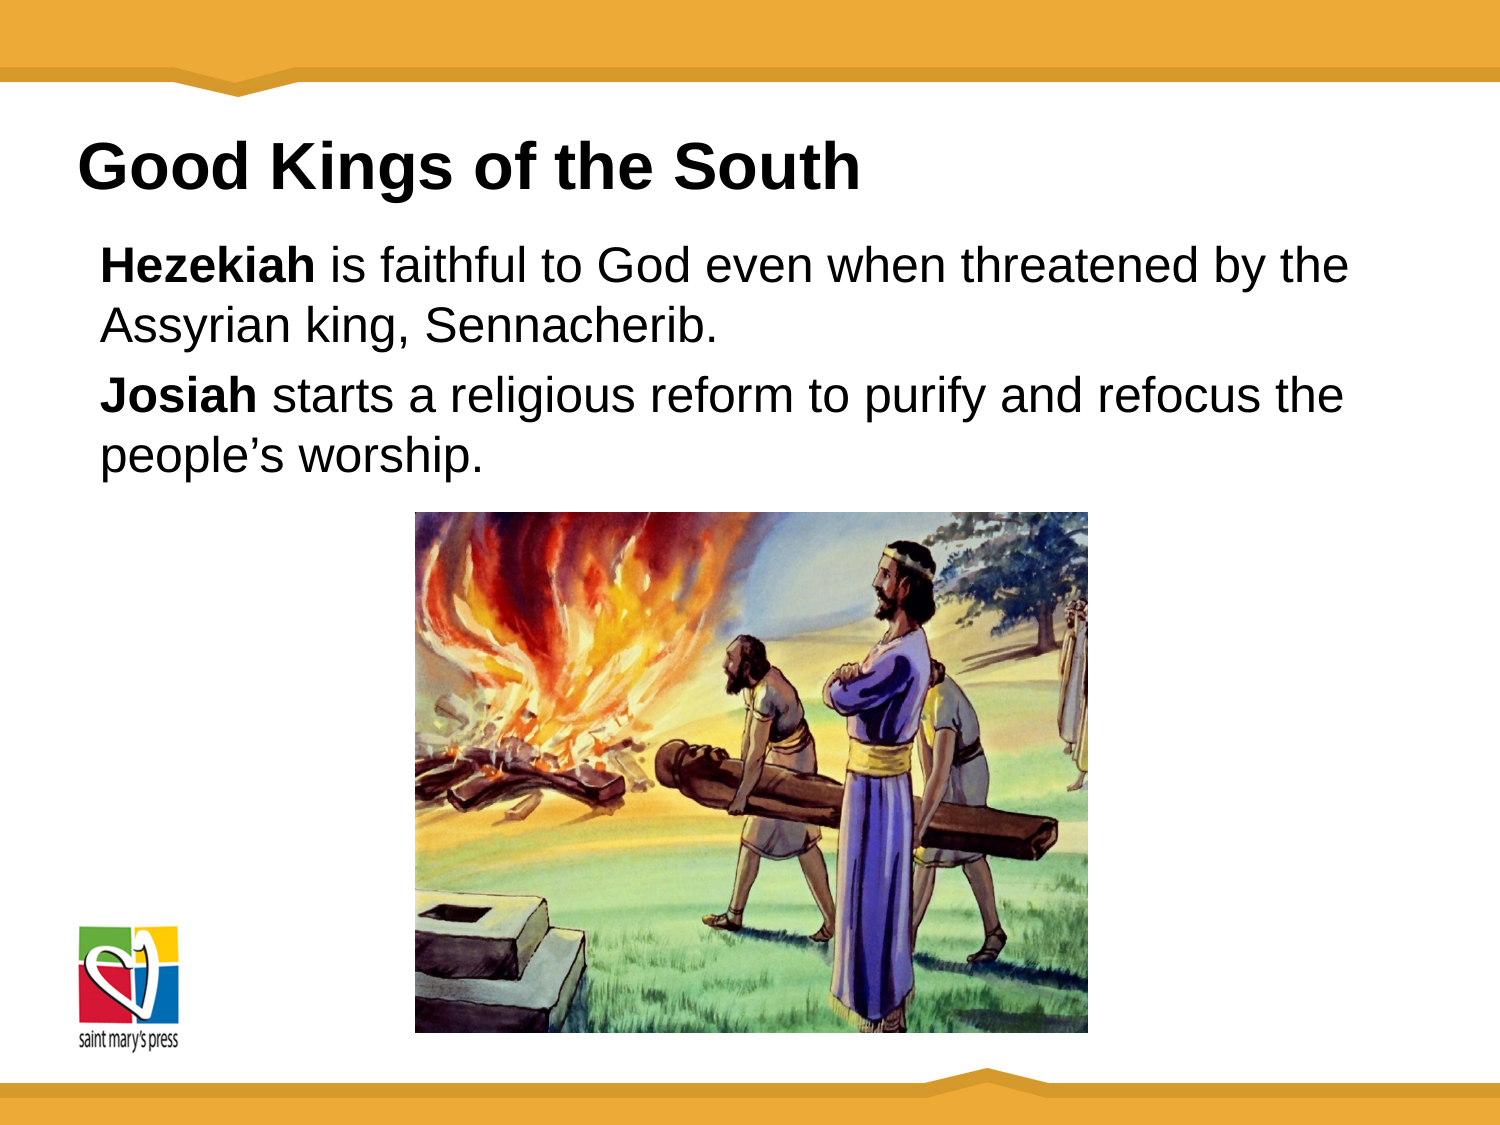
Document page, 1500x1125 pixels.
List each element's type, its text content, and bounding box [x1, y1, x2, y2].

list Hezekiah is faithful to God even when threatened by the Assyrian king, Sennacherib. Josiah starts a religious reform to purify and refocus the people’s worship. [84, 224, 1448, 757]
picture [0, 0, 1500, 1125]
title Good Kings of the South [62, 99, 1450, 225]
